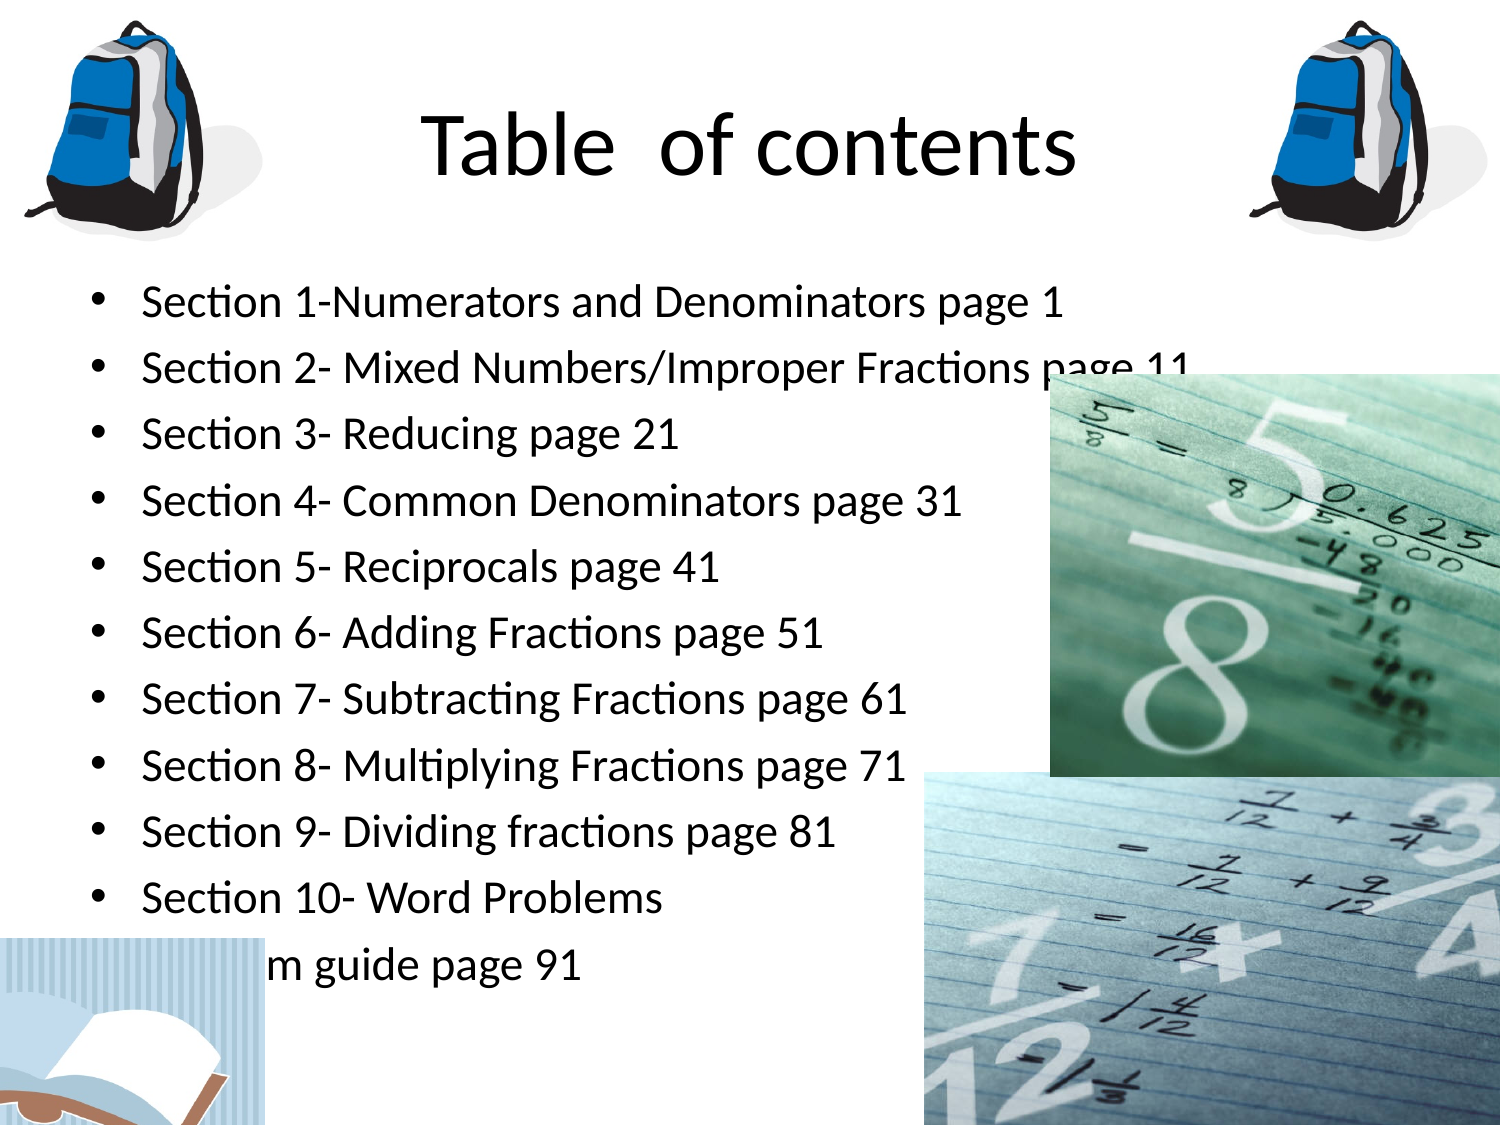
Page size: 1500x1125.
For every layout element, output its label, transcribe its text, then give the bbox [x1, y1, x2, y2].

picture [1237, 0, 1500, 263]
picture [0, 938, 265, 1125]
title Table of contents [279, 45, 1232, 233]
picture [924, 374, 1500, 1125]
picture [12, 0, 276, 263]
list Section 1-Numerators and Denominators page 1 Section 2- Mixed Numbers/Improper Fractions page 11 Section 3- Reducing page 21 Section 4- Common Denominators page 31 Section 5- Reciprocals page 41 Section 6- Adding Fractions page 51 Section 7- Subtracting Fractions page 61 Section 8- Multiplying Fractions page 71 Section 9- Dividing fractions page 81 Section 10- Word Problems Problem guide page 91 [75, 262, 1425, 1005]
